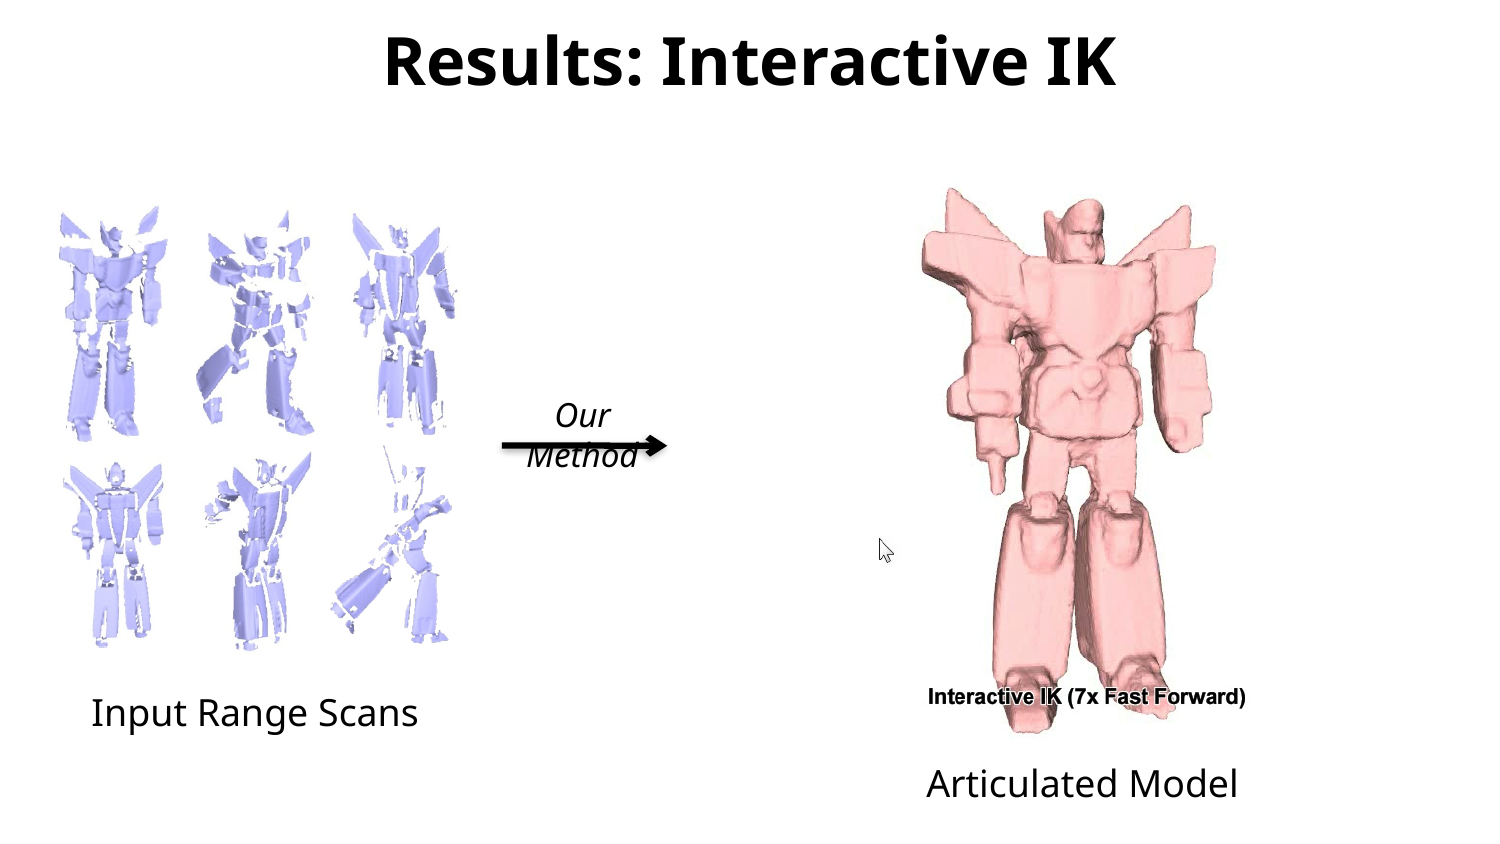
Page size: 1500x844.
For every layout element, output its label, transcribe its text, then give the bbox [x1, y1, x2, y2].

picture [327, 208, 461, 647]
title Results: Interactive IK [41, 0, 1459, 119]
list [696, 161, 1477, 747]
text_box Input Range Scans [76, 681, 434, 742]
picture [195, 203, 319, 439]
picture [60, 456, 168, 648]
picture [58, 205, 169, 446]
picture [200, 447, 314, 657]
text_box Articulated Model [911, 755, 1255, 813]
text_box Our Method [486, 386, 680, 481]
